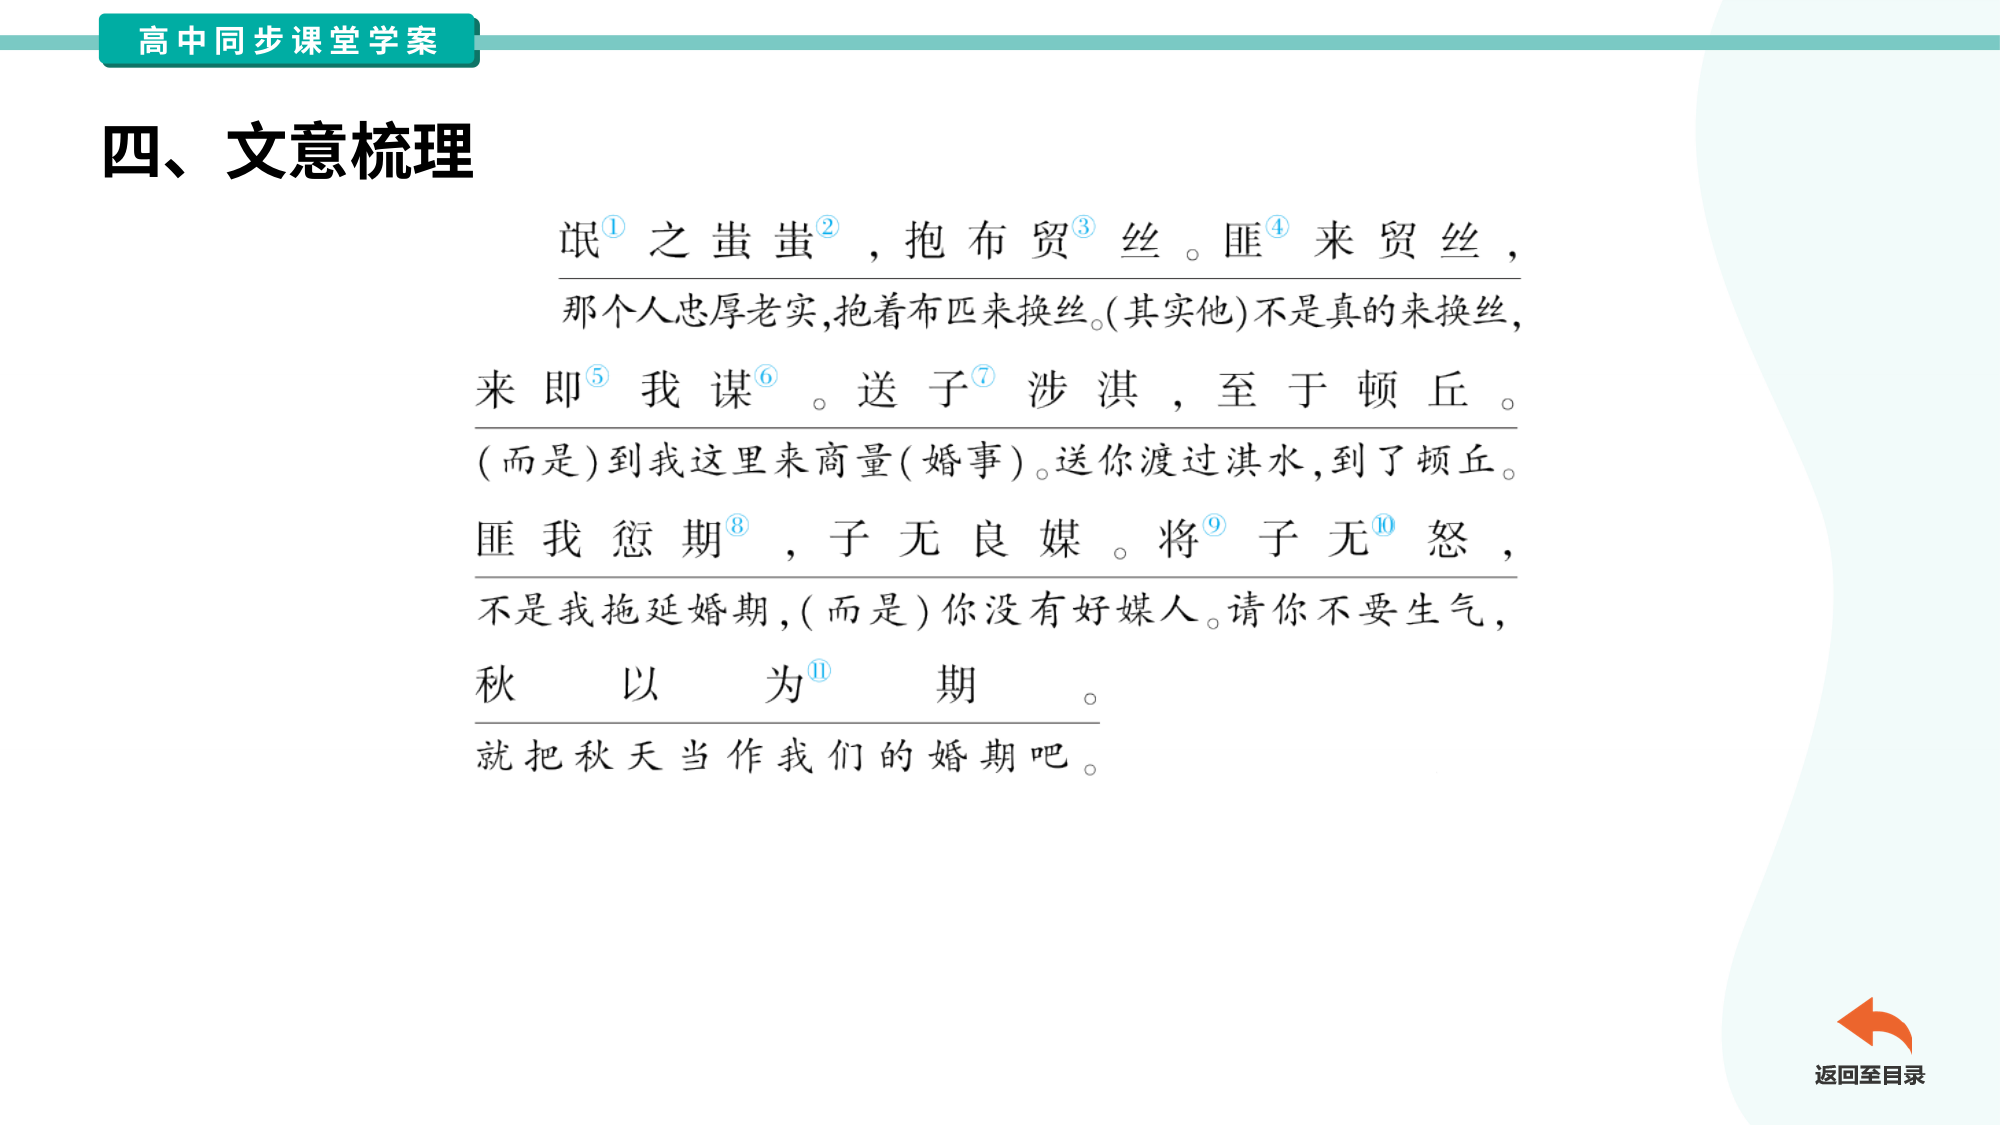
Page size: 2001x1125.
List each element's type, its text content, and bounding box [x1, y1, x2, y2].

picture [0, 0, 2000, 1125]
text_box 四、文意梳理 [100, 76, 1899, 248]
